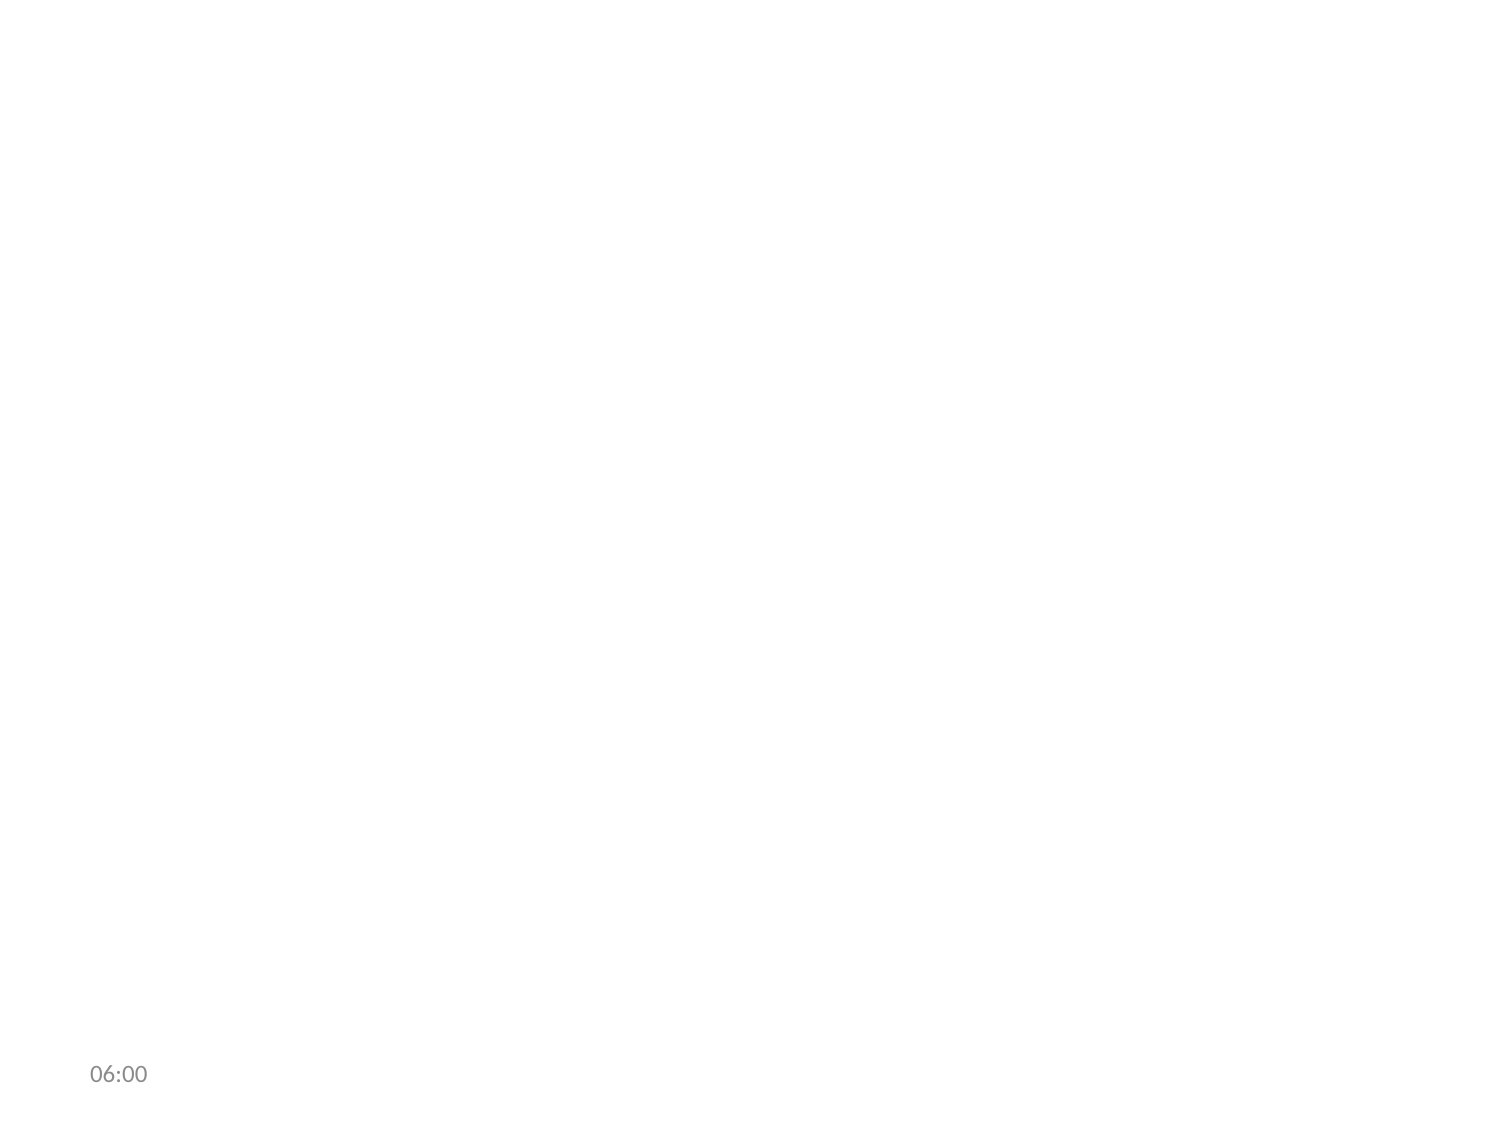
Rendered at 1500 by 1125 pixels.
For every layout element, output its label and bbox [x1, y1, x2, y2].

slide_number [75, 1042, 425, 1103]
